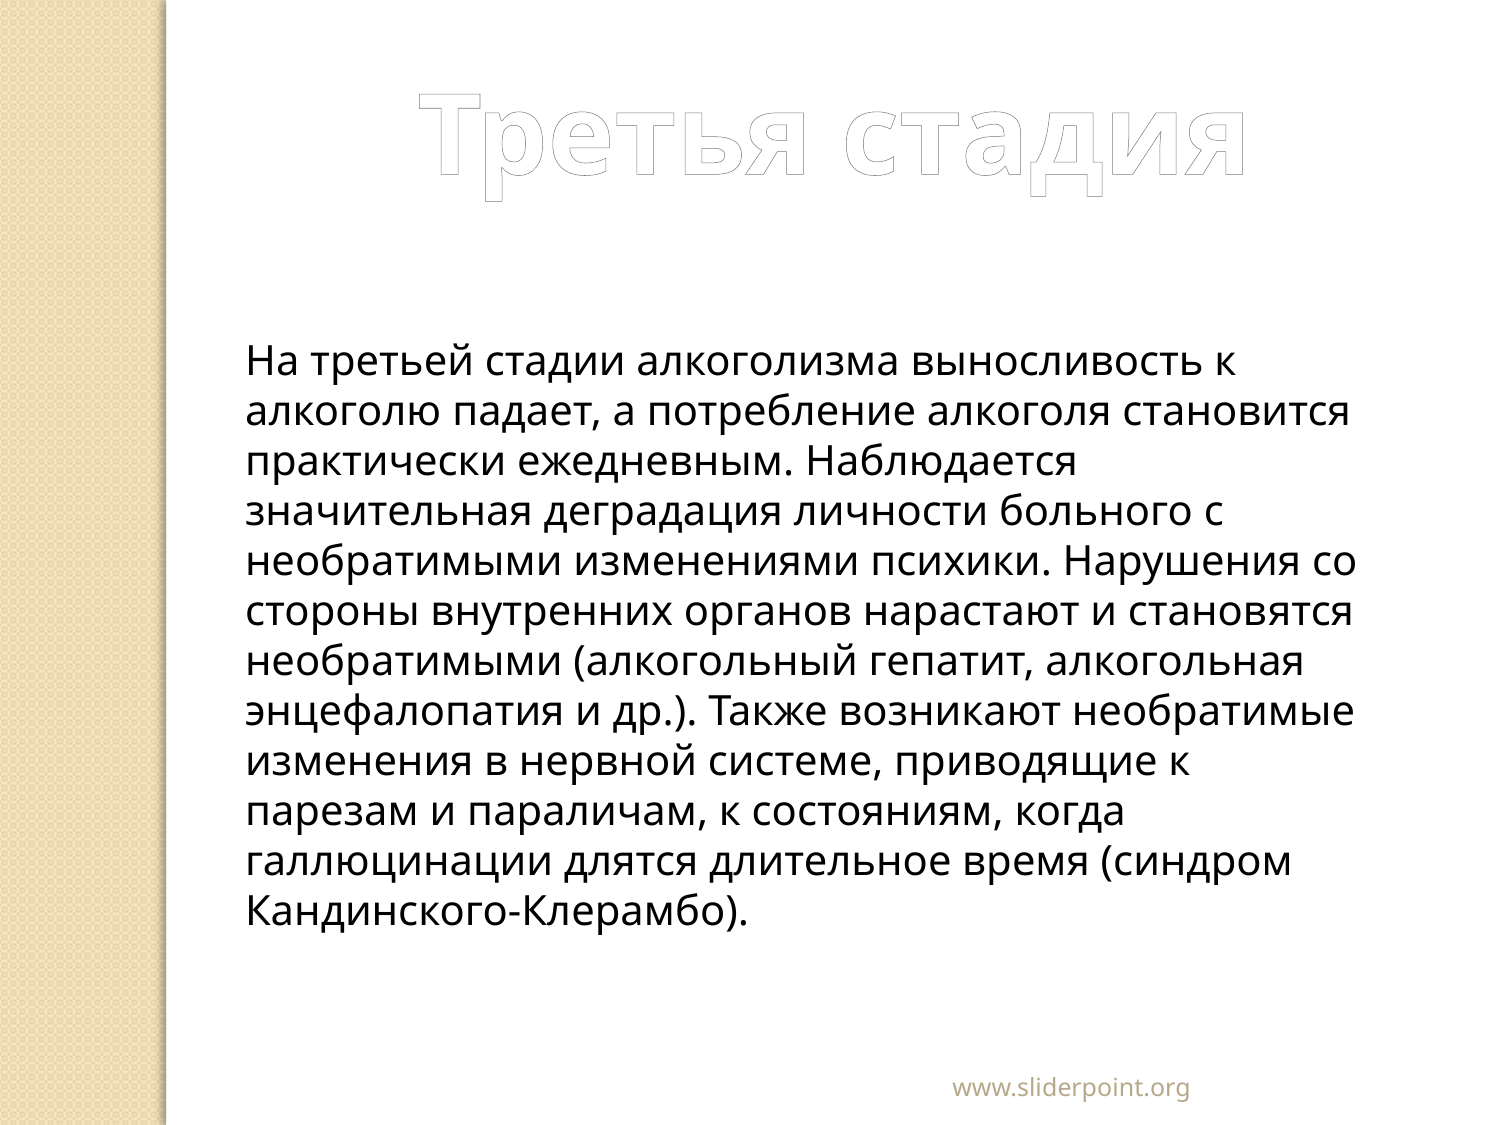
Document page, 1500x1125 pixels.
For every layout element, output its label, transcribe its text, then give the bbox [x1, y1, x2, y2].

footer www.sliderpoint.org [937, 1034, 1413, 1113]
text_box На третьей стадии алкоголизма выносливость к алкоголю падает, а потребление алкоголя становится практически ежедневным. Наблюдается значительная деградация личности больного с необратимыми изменениями психики. Нарушения со стороны внутренних органов нарастают и становятся необратимыми (алкогольный гепатит, алкогольная энцефалопатия и др.). Также возникают необратимые изменения в нервной системе, приводящие к парезам и параличам, к состояниям, когда галлюцинации длятся длительное время (синдром Кандинского-Клерамбо). [230, 326, 1385, 942]
text_box Третья стадия [402, 54, 1267, 205]
